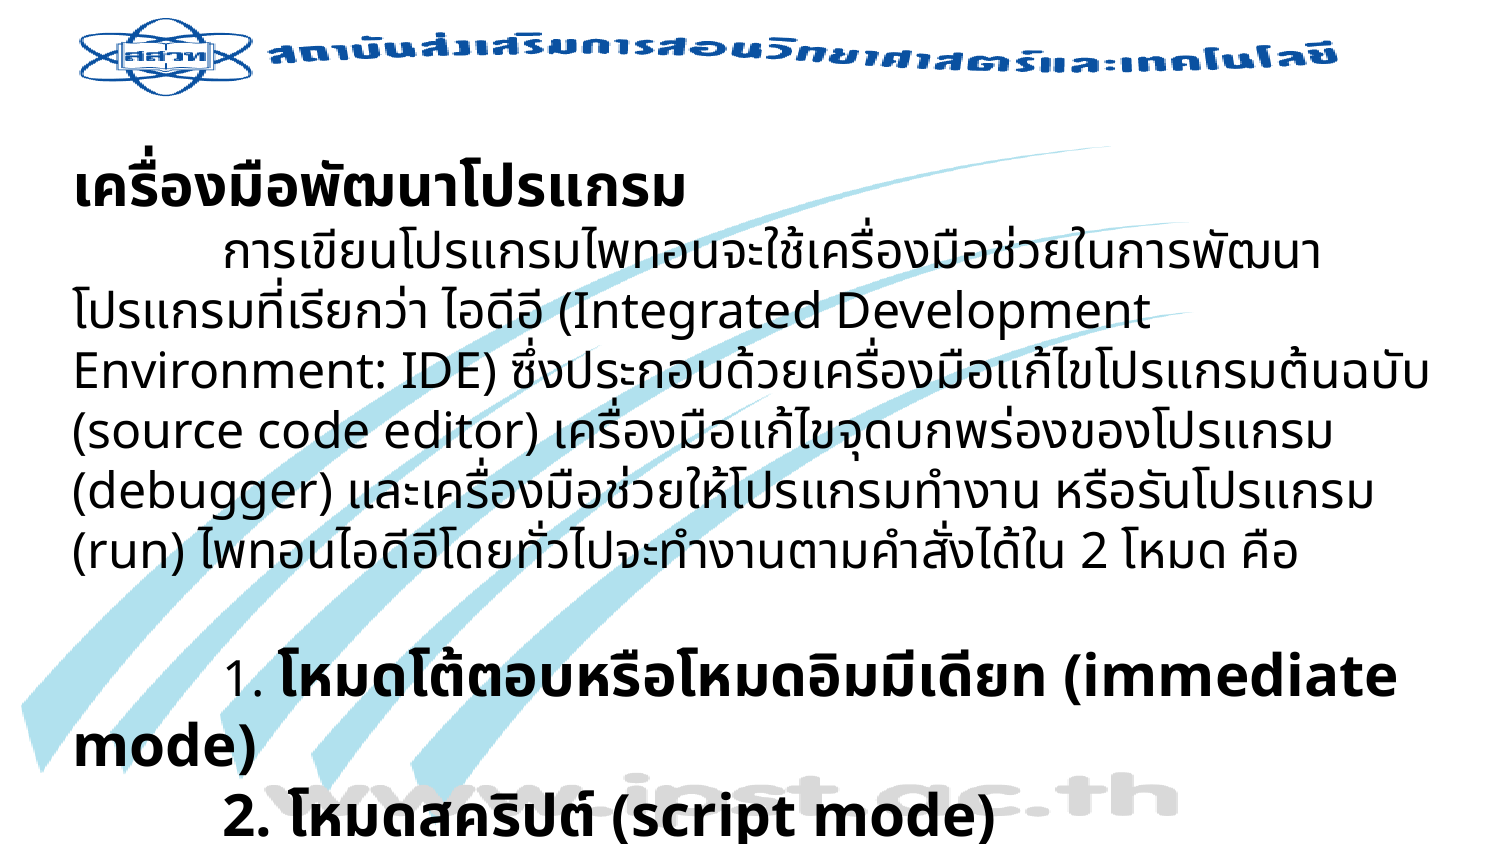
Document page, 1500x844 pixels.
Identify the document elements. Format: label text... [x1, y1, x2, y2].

title เครื่องมือพัฒนาโปรแกรม การเขียนโปรแกรมไพทอนจะใช้เครื่องมือช่วยในการพัฒนาโปรแกรมที่เรียกว่า ไอดีอี (Integrated Development Environment: IDE) ซึ่งประกอบด้วยเครื่องมือแก้ไขโปรแกรมต้นฉบับ (source code editor) เครื่องมือแก้ไขจุดบกพร่องของโปรแกรม (debugger) และเครื่องมือช่วยให้โปรแกรมทำงาน หรือรันโปรแกรม (run) ไพทอนไอดีอีโดยทั่วไปจะทำงานตามคำสั่งได้ใน 2 โหมด คือ 1. โหมดโต้ตอบหรือโหมดอิมมีเดียท (immediate mode) 2. โหมดสคริปต์ (script mode) [57, 133, 1456, 228]
picture [0, 0, 1500, 844]
